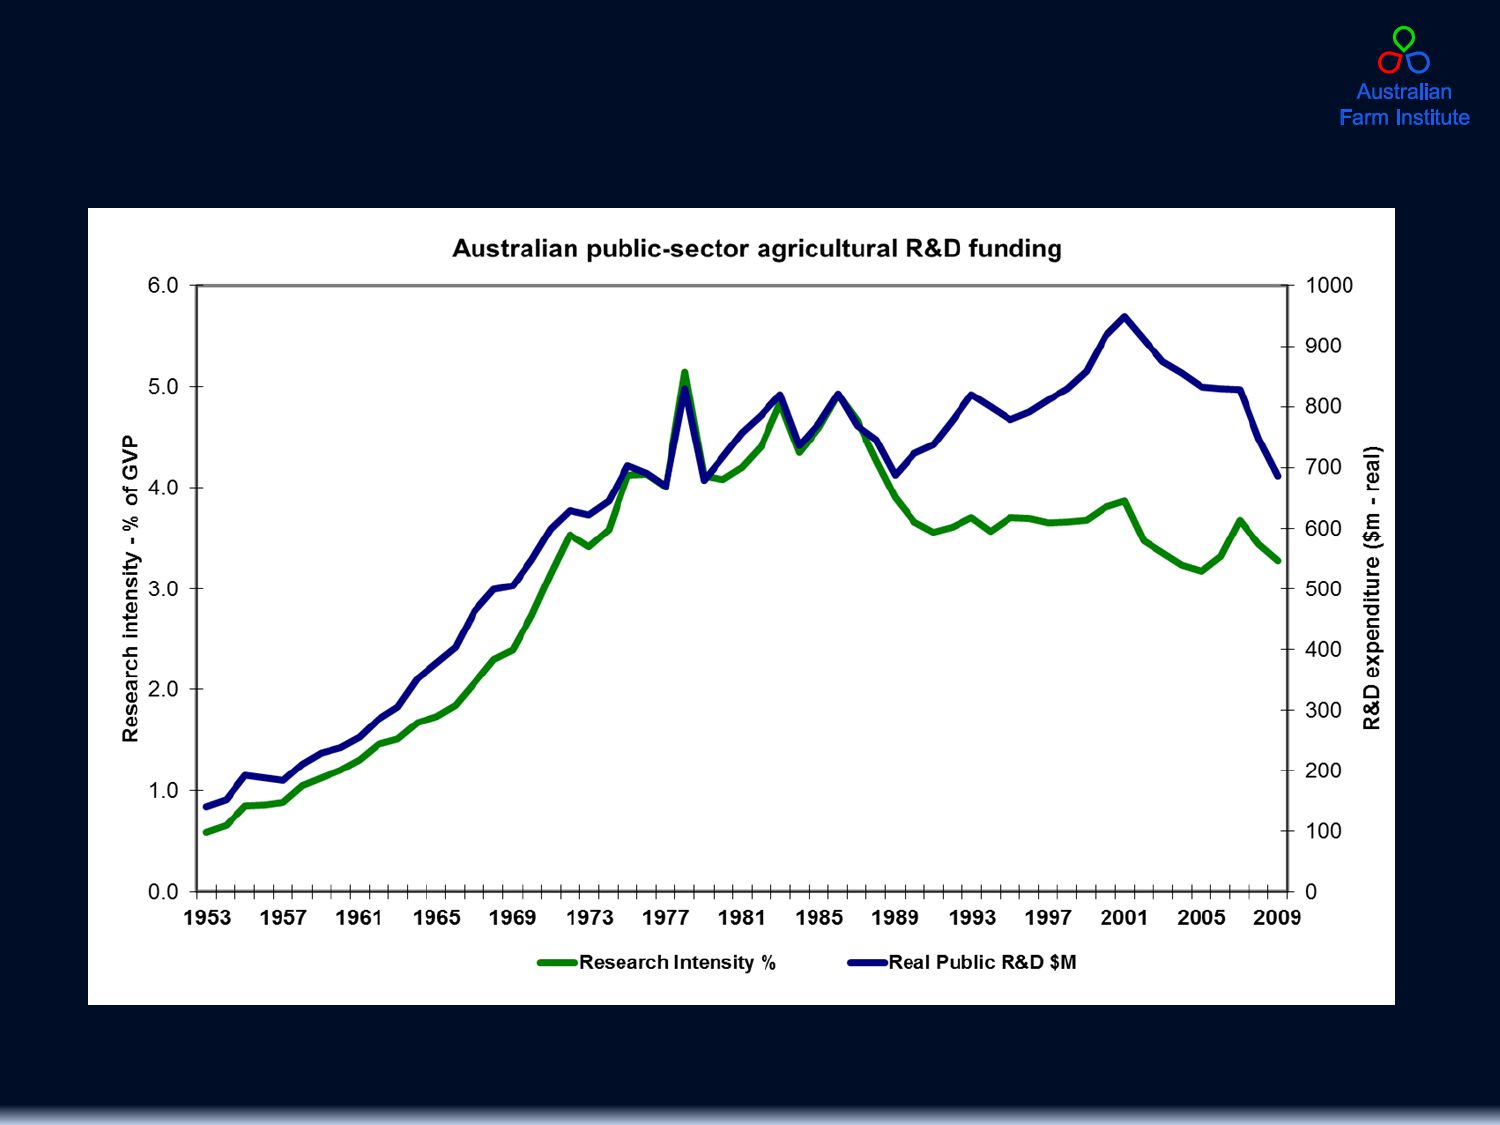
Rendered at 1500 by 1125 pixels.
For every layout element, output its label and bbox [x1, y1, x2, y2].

list [88, 207, 1395, 1006]
